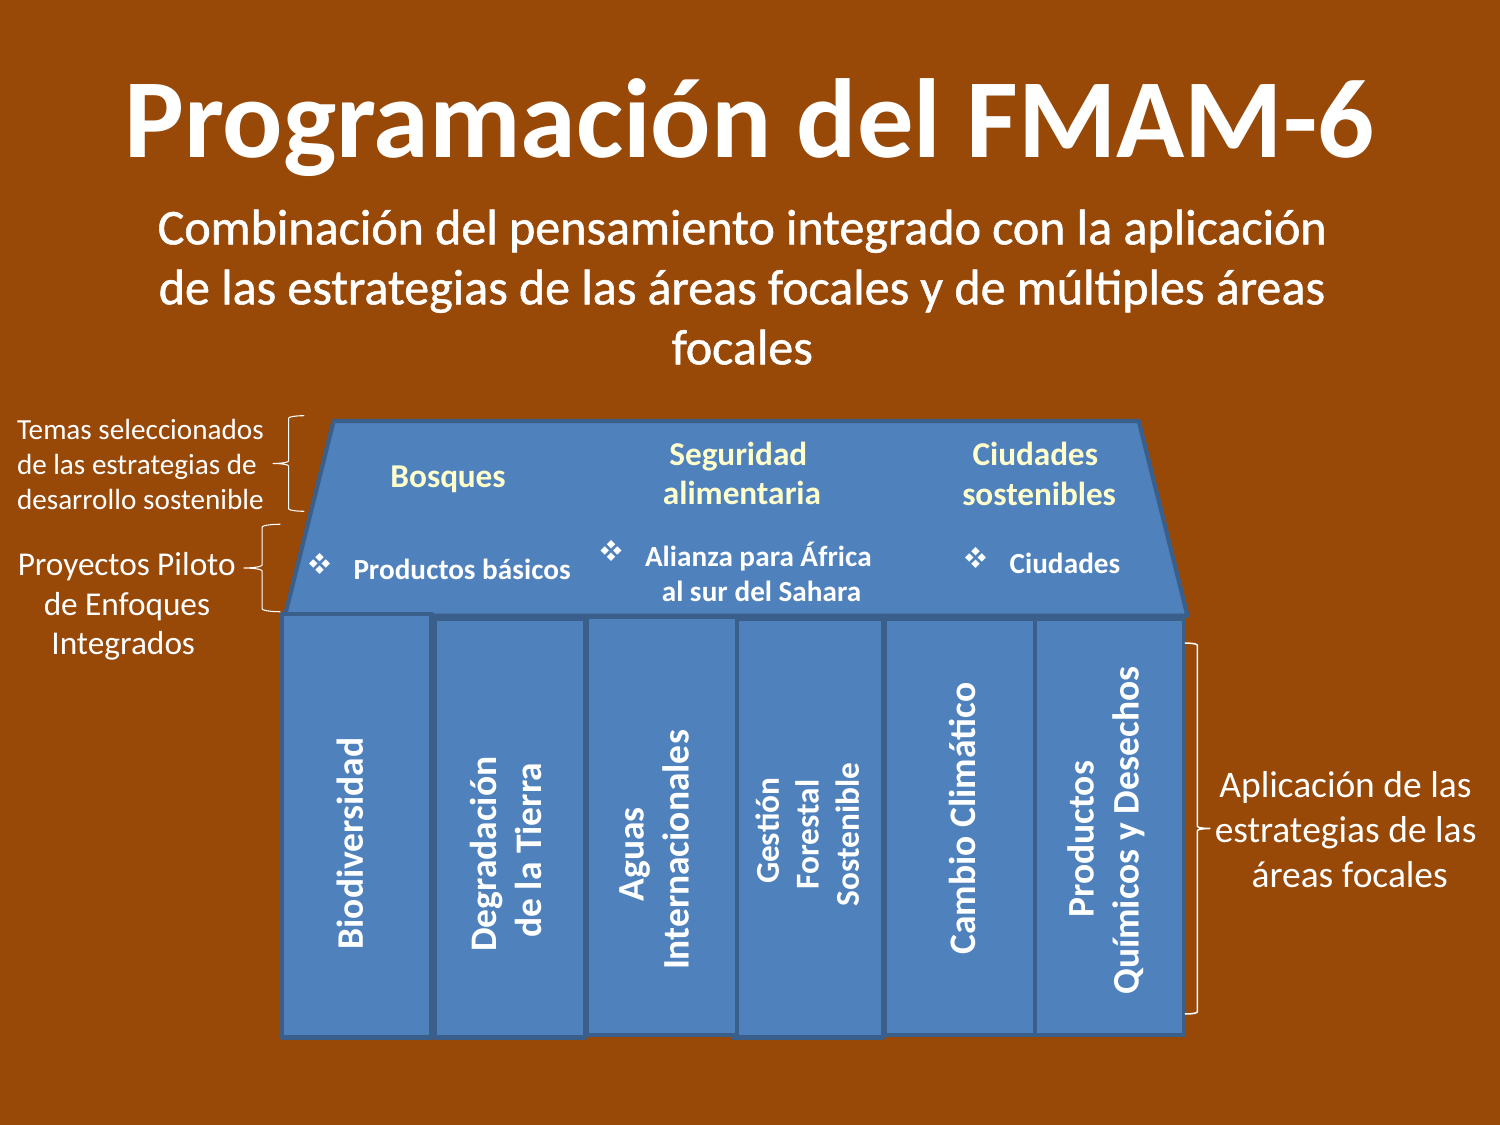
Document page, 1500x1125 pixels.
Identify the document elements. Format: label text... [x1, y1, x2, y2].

text_box [296, 414, 305, 513]
text_box Ciudades [948, 536, 1136, 587]
text_box Degradación de la Tierra [451, 739, 573, 961]
text_box [434, 616, 587, 1040]
text_box [280, 612, 434, 1040]
text_box Gestión Forestal Sostenible [738, 746, 931, 915]
text_box Aguas Internacionales [598, 721, 720, 979]
text_box Programación del FMAM-6 [109, 37, 1391, 188]
text_box [885, 618, 1037, 1037]
text_box Productos básicos [291, 542, 508, 593]
text_box Bosques [375, 447, 521, 502]
text_box Temas seleccionados de las estrategias de desarrollo sostenible [2, 403, 296, 523]
text_box [731, 915, 885, 1040]
text_box Biodiversidad [318, 736, 394, 965]
text_box Seguridad alimentaria [648, 424, 837, 519]
text_box Ciudades sostenibles [947, 424, 1132, 520]
text_box Combinación del pensamiento integrado con la aplicación de las estrategias de las áreas focales y de múltiples áreas focales [135, 188, 1349, 382]
text_box Cambio Climático [930, 680, 1006, 969]
text_box [1184, 642, 1199, 1015]
text_box Aplicación de las estrategias de las áreas focales [1199, 752, 1500, 903]
text_box Alianza para África al sur del Sahara [508, 529, 894, 615]
text_box Proyectos Piloto de Enfoques Integrados [0, 534, 254, 669]
text_box [587, 618, 739, 1037]
text_box [1037, 618, 1186, 1037]
text_box Productos Químicos y Desechos [1048, 658, 1170, 1003]
text_box [739, 618, 885, 746]
text_box [283, 418, 1190, 618]
text_box [243, 523, 281, 613]
